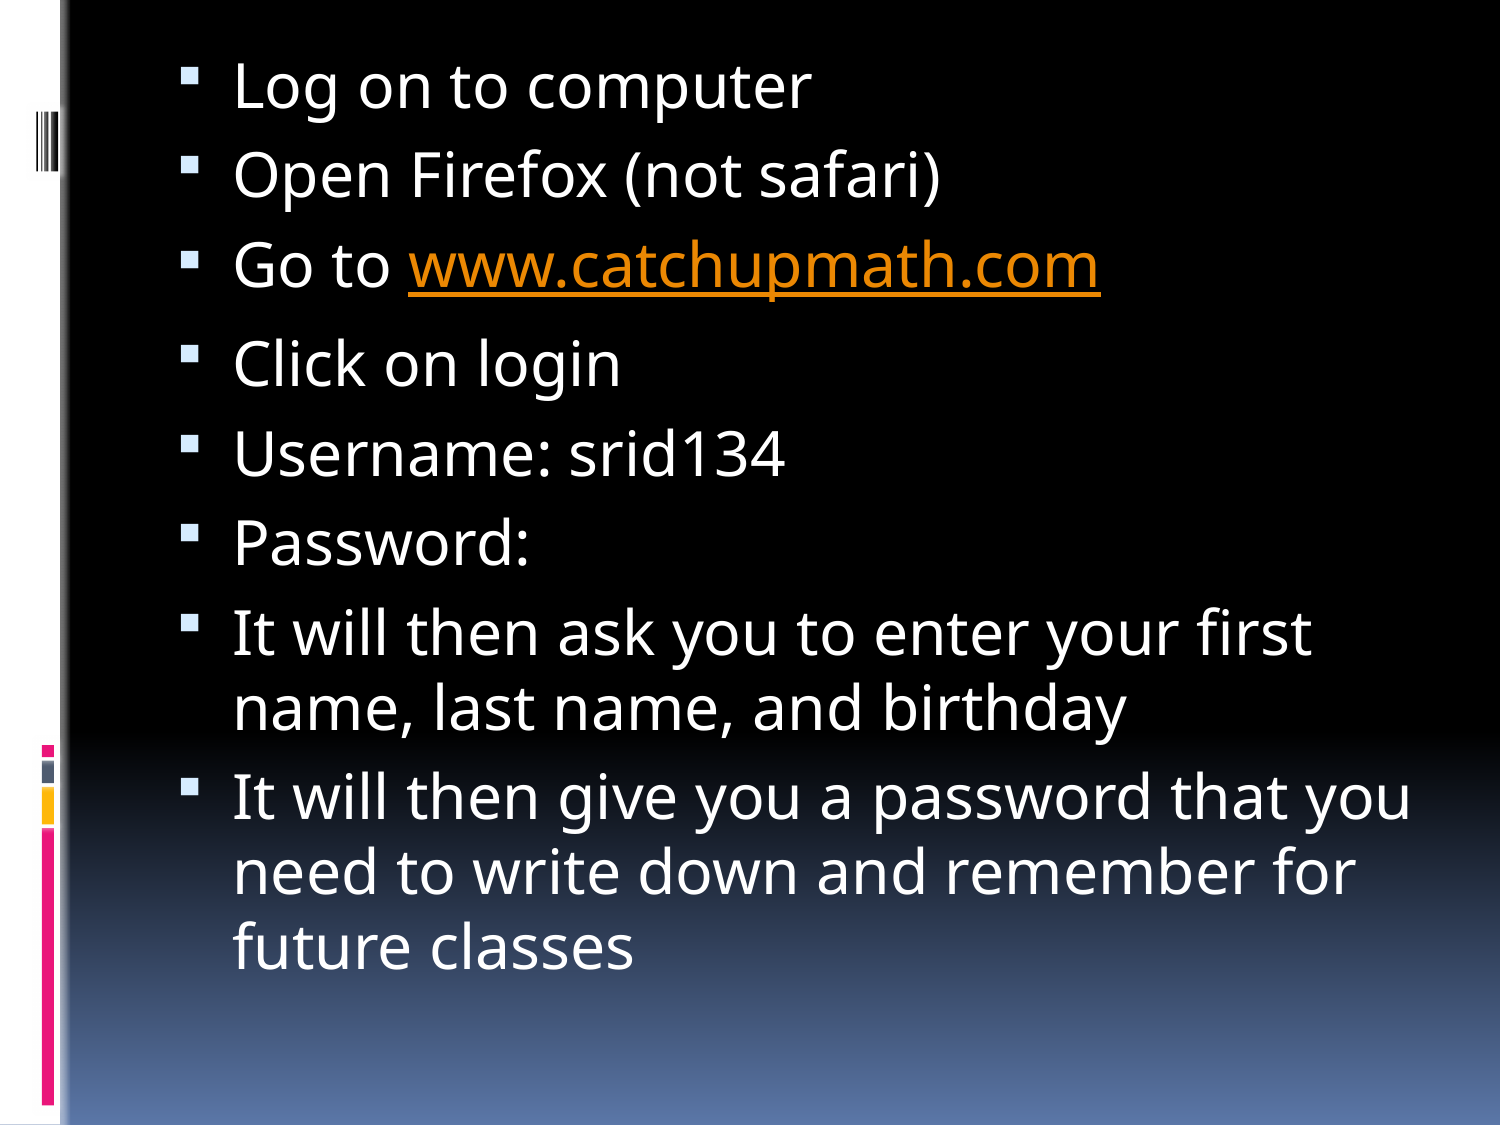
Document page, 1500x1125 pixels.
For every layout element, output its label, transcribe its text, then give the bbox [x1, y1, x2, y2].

list Log on to computer Open Firefox (not safari) Go to www.catchupmath.com Click on login Username: srid134 Password: It will then ask you to enter your first name, last name, and birthday It will then give you a password that you need to write down and remember for future classes [150, 38, 1464, 1043]
